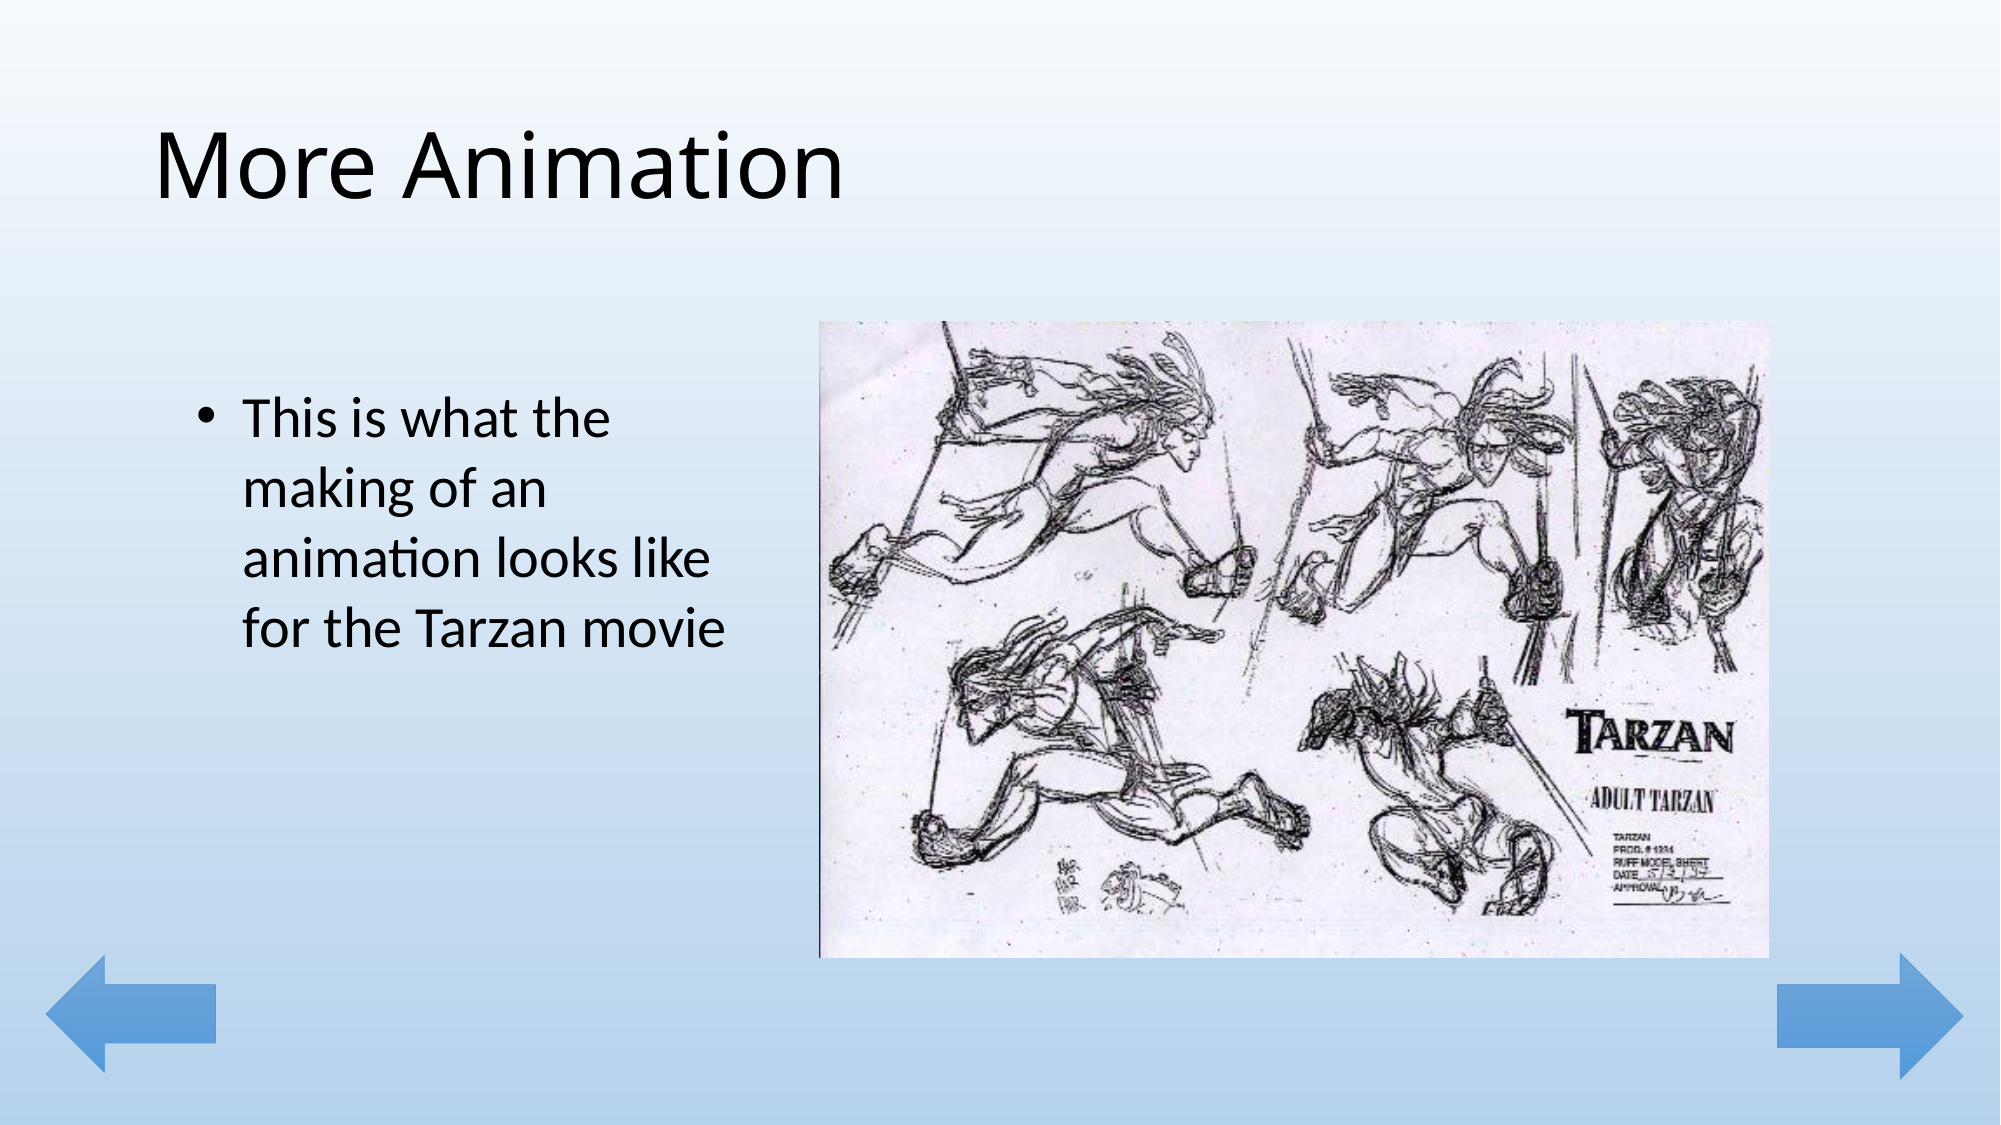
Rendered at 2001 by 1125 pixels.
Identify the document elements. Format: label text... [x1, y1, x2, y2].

text_box [45, 954, 216, 1074]
title More Animation [137, 59, 1863, 278]
text_box This is what the making of an animation looks like for the Tarzan movie [181, 371, 760, 667]
picture [819, 321, 1769, 958]
text_box [1777, 952, 1964, 1080]
